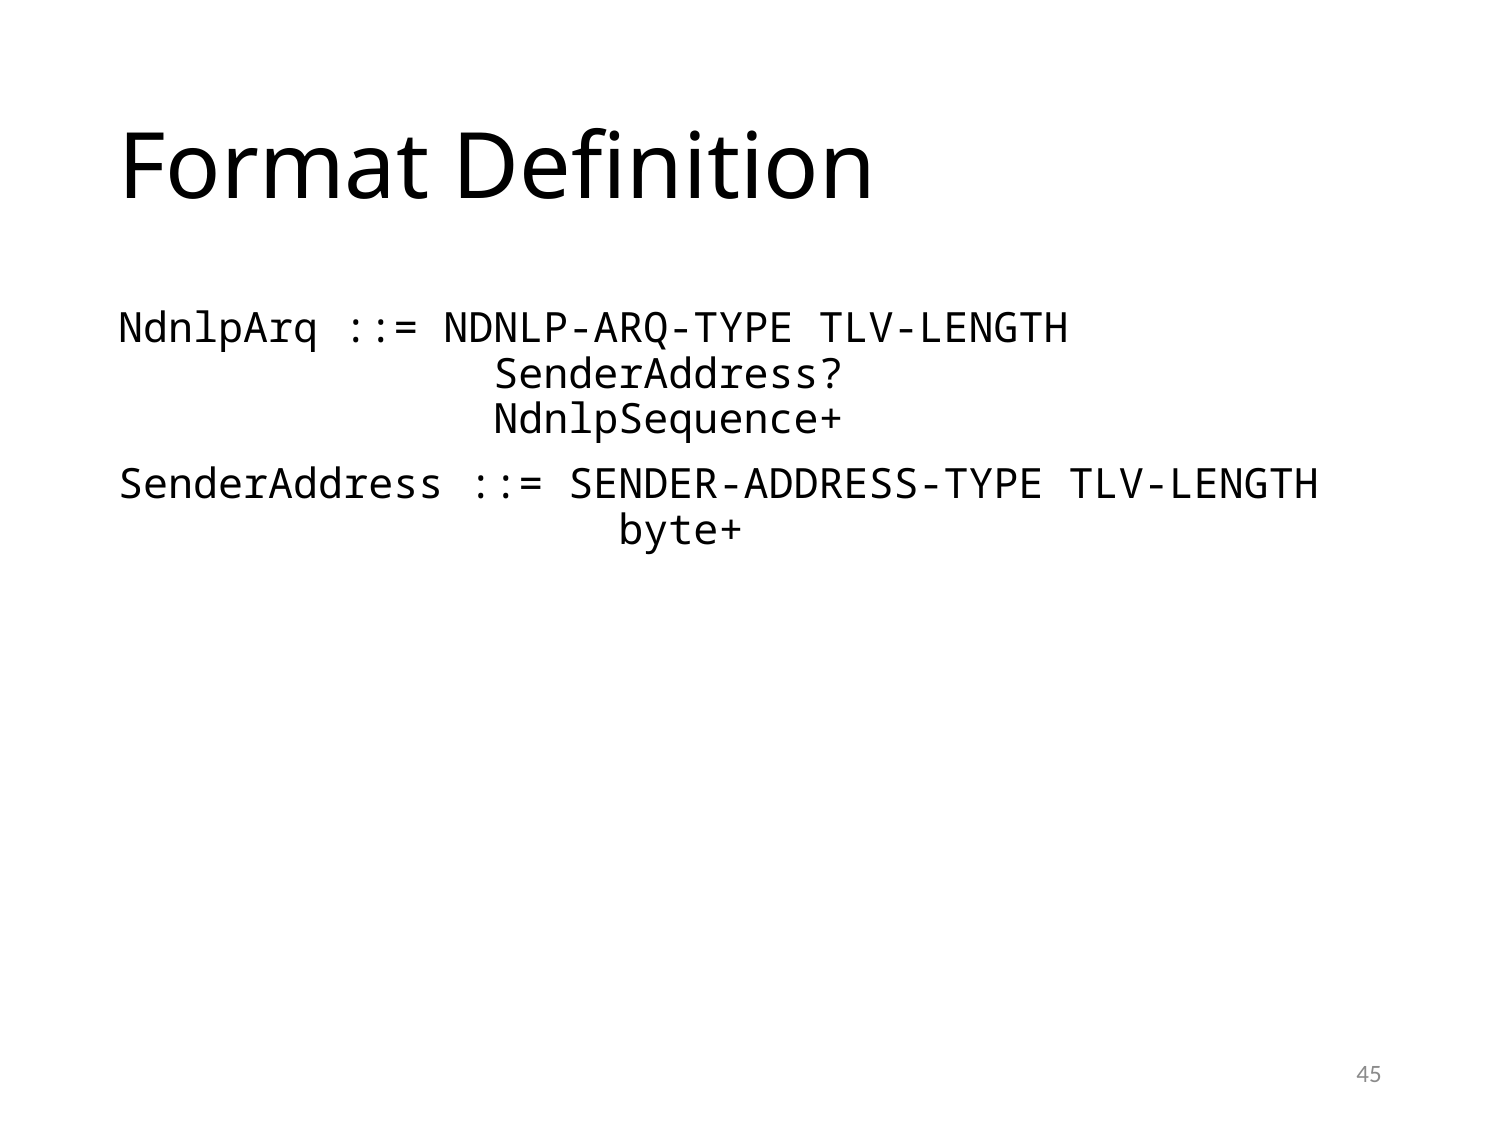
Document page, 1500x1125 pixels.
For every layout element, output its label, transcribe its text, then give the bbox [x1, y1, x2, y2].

title Format Definition [103, 59, 1397, 278]
list NdnlpArq ::= NDNLP-ARQ-TYPE TLV-LENGTH SenderAddress? NdnlpSequence+ SenderAddress ::= SENDER-ADDRESS-TYPE TLV-LENGTH byte+ [103, 299, 1397, 1014]
slide_number 45 [1059, 1042, 1397, 1103]
